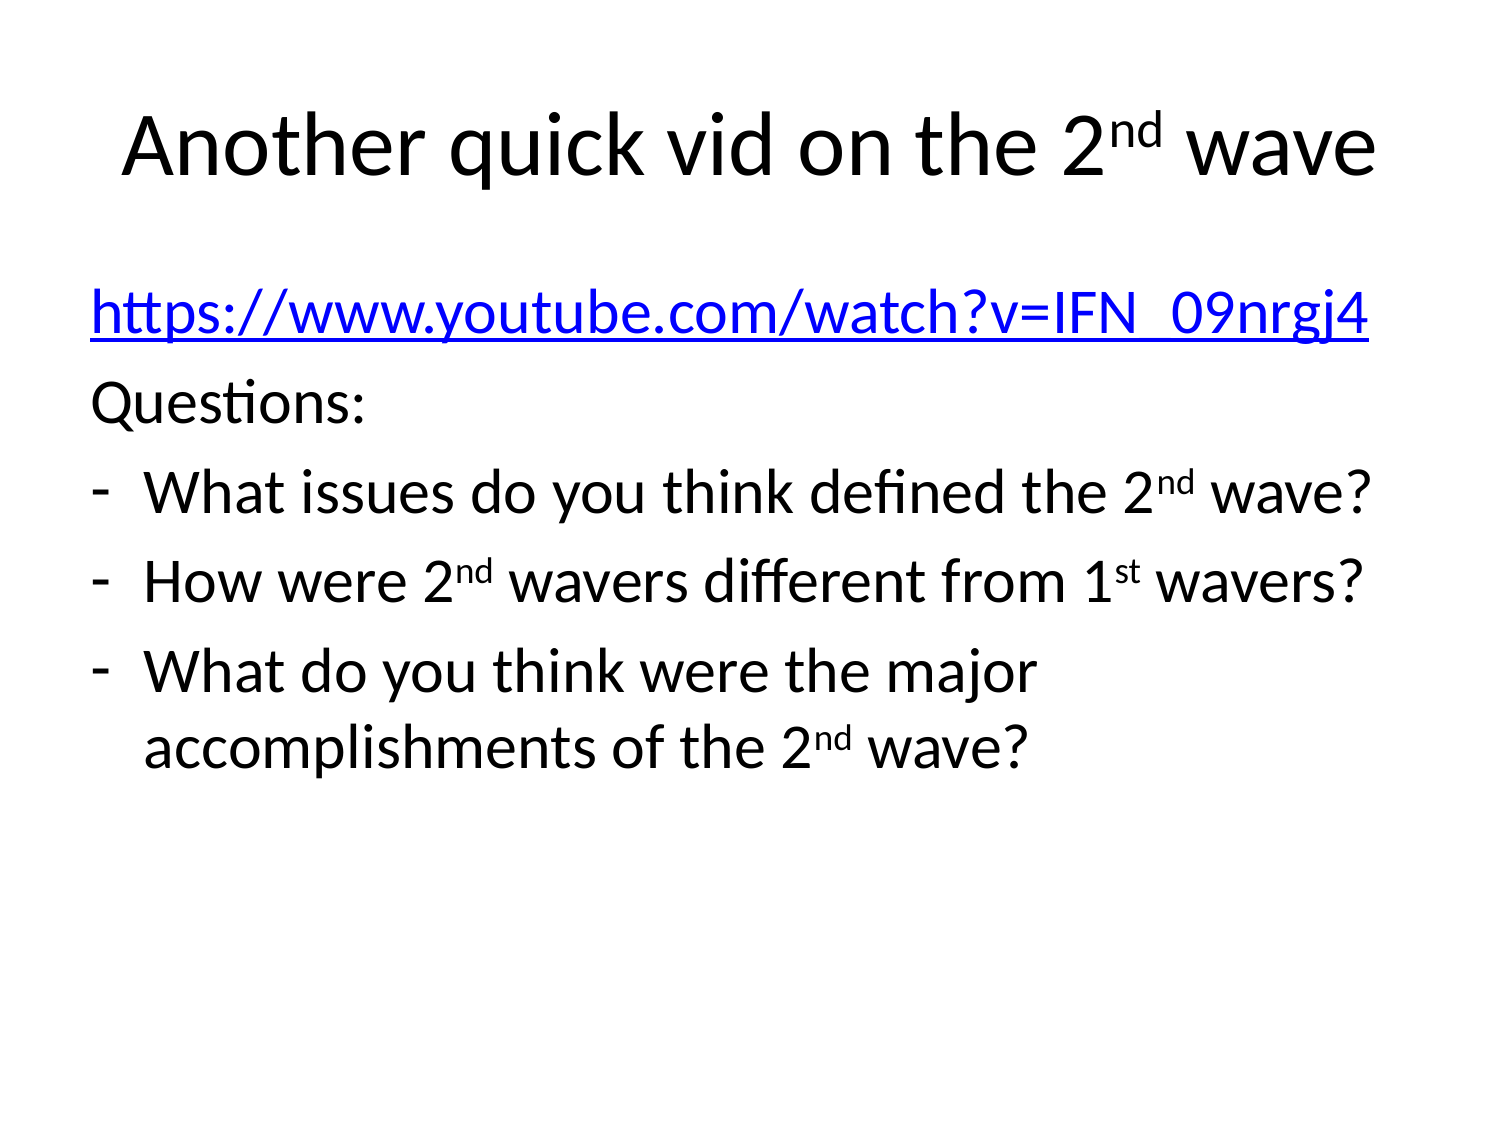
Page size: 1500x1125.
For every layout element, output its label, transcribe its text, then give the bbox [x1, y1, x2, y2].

list https://www.youtube.com/watch?v=IFN_09nrgj4 Questions: What issues do you think defined the 2nd wave? How were 2nd wavers different from 1st wavers? What do you think were the major accomplishments of the 2nd wave? [75, 262, 1425, 1005]
title Another quick vid on the 2nd wave [75, 45, 1425, 233]
